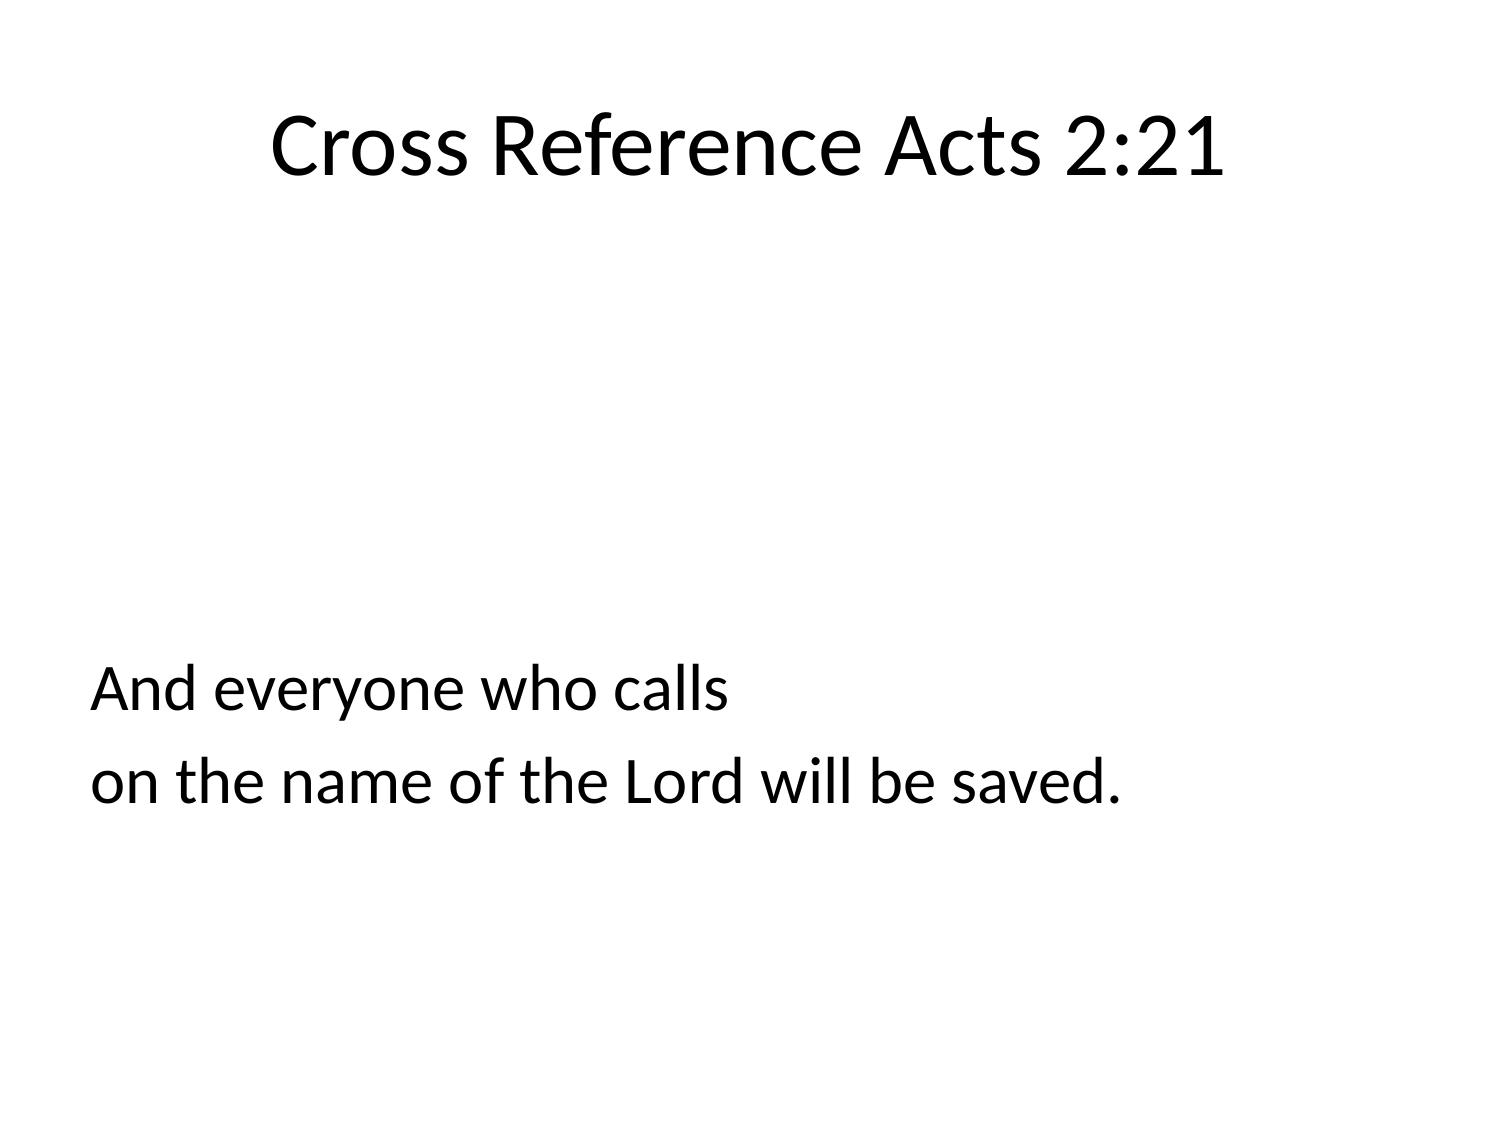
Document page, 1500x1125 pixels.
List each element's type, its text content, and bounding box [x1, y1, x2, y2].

title Cross Reference Acts 2:21 [75, 45, 1425, 233]
list And everyone who calls on the name of the Lord will be saved. [75, 262, 1425, 1005]
